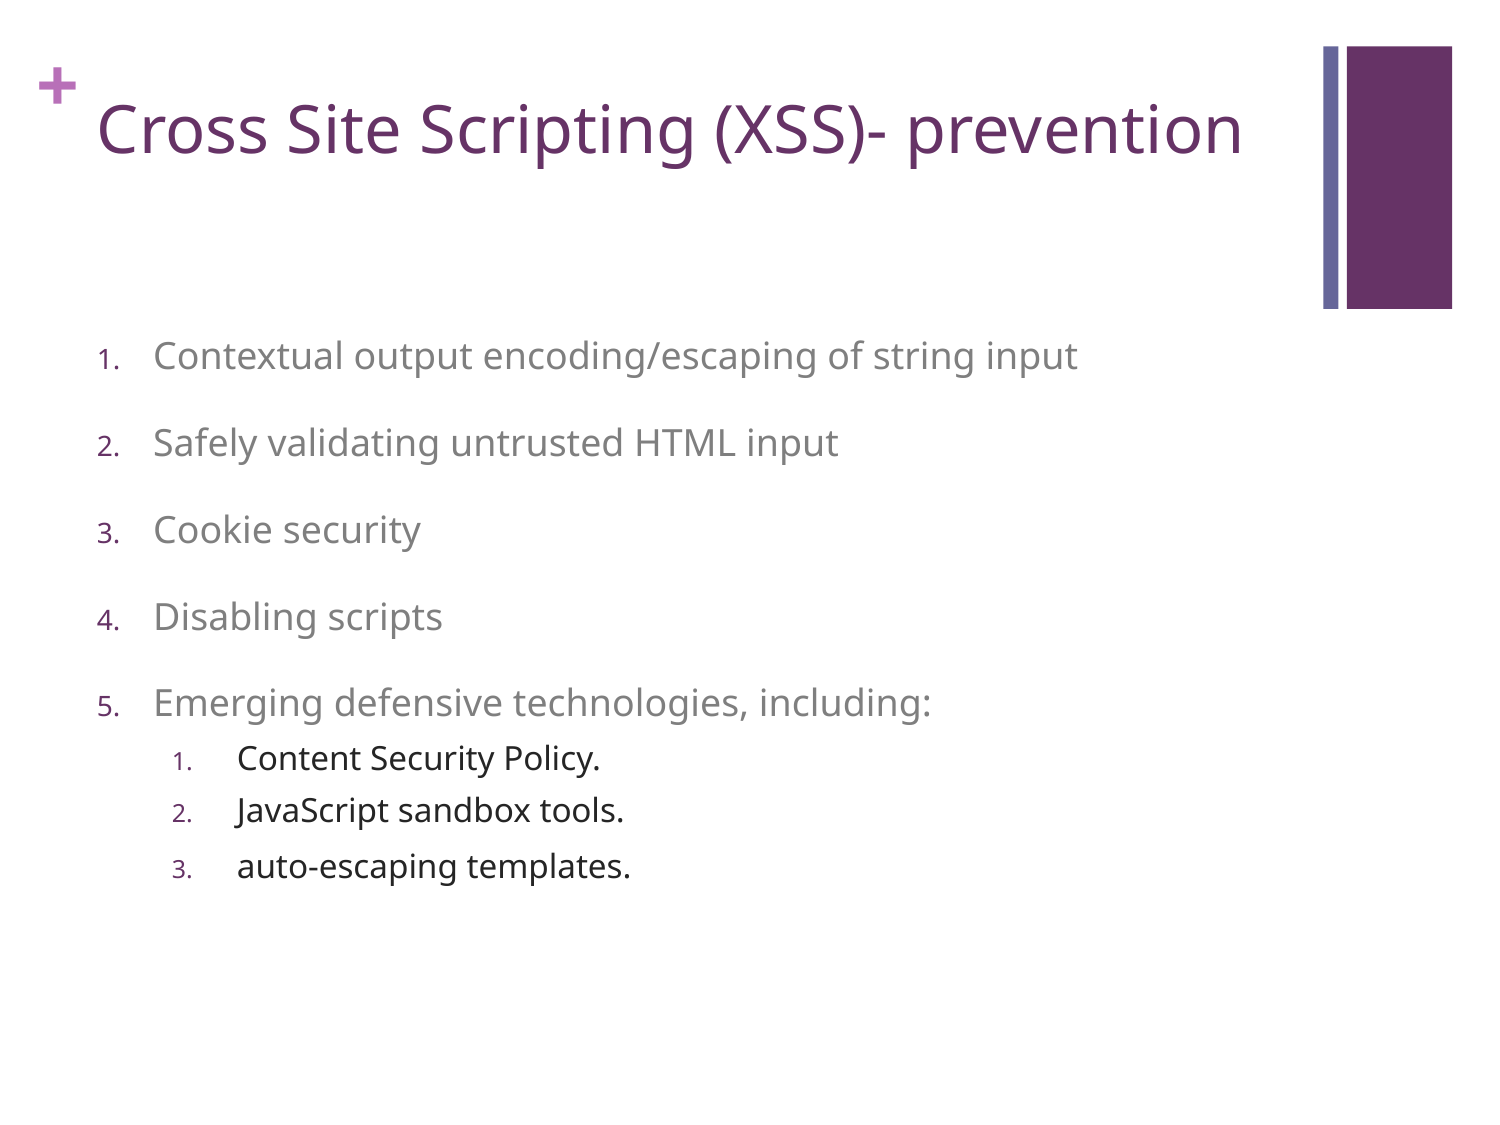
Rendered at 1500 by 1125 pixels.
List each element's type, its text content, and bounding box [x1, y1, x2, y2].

title Cross Site Scripting (XSS)- prevention [81, 79, 1322, 263]
list Contextual output encoding/escaping of string input Safely validating untrusted HTML input Cookie security Disabling scripts Emerging defensive technologies, including: Content Security Policy. JavaScript sandbox tools. auto-escaping templates. [81, 324, 1281, 1005]
